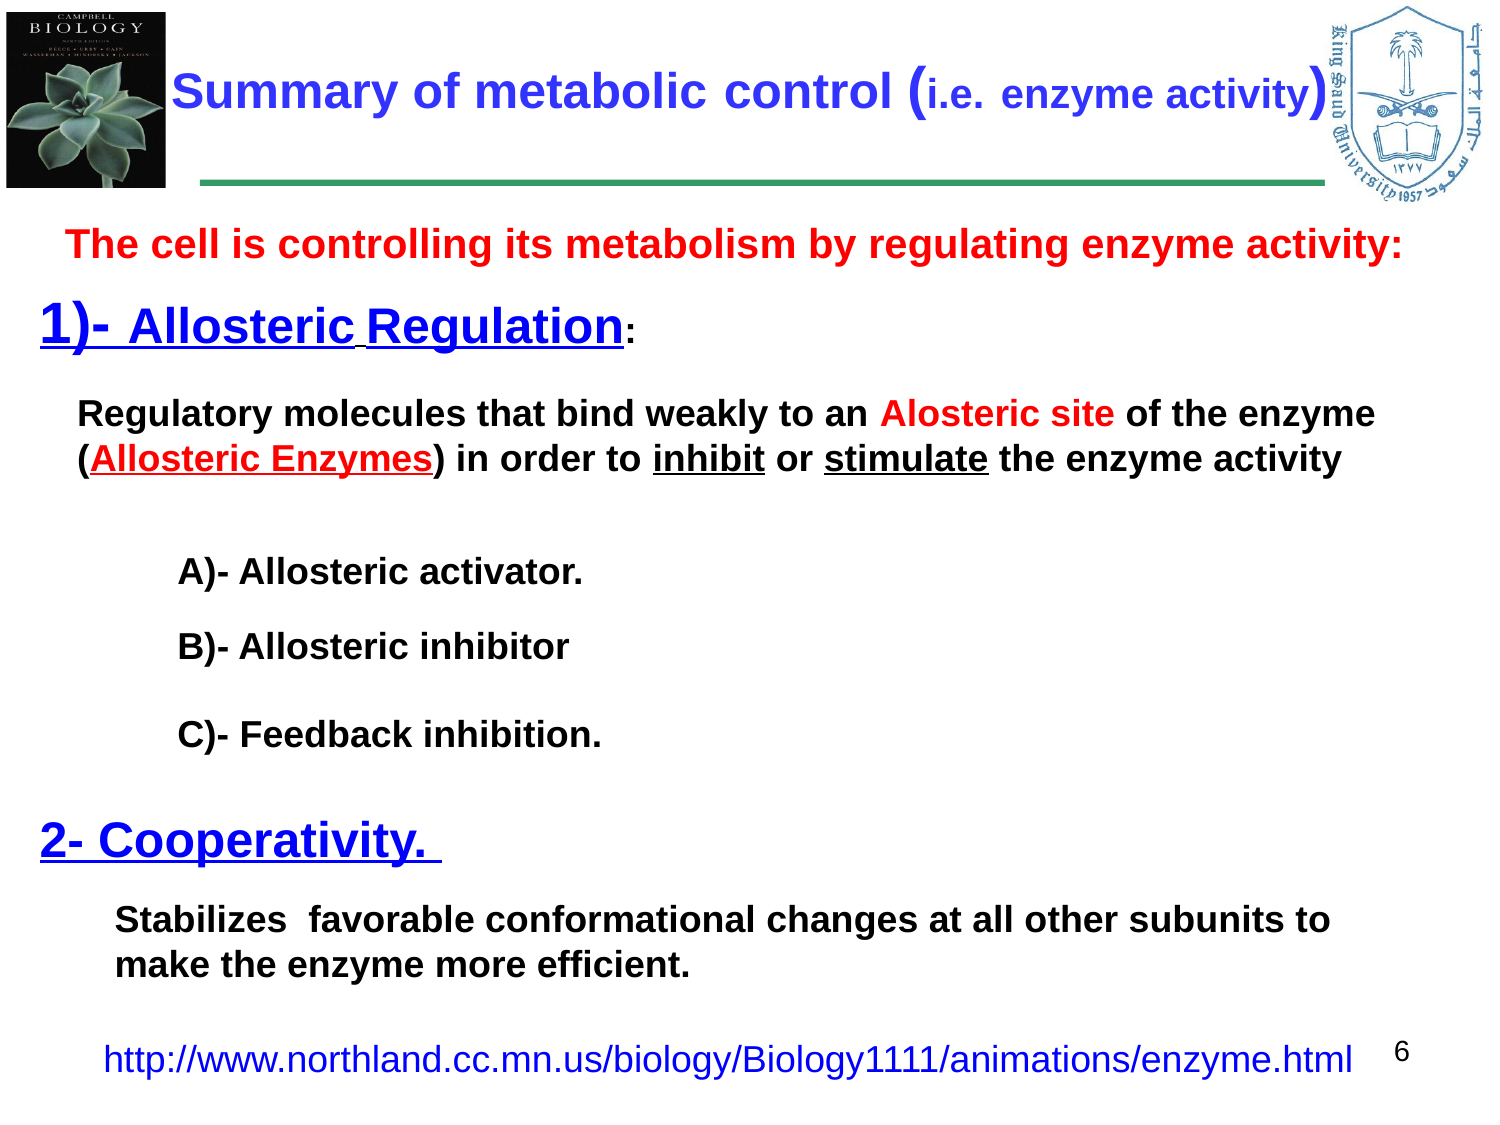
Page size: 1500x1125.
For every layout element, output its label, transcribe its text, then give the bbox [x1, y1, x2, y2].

text_box Regulatory molecules that bind weakly to an Alosteric site of the enzyme (Allosteric Enzymes) in order to inhibit or stimulate the enzyme activity [62, 381, 1400, 487]
text_box C)- Feedback inhibition. [162, 702, 650, 762]
slide_number 6 [1074, 1024, 1426, 1103]
text_box 2- Cooperativity. [24, 799, 550, 875]
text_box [5, 0, 1488, 209]
text_box 1)- Allosteric Regulation: [24, 277, 725, 363]
text_box A)- Allosteric activator. [162, 539, 625, 600]
text_box B)- Allosteric inhibitor [162, 614, 625, 675]
text_box The cell is controlling its metabolism by regulating enzyme activity: [49, 216, 1463, 275]
text_box http://www.northland.cc.mn.us/biology/Biology1111/animations/enzyme.html [88, 1027, 1369, 1087]
text_box Stabilizes favorable conformational changes at all other subunits to make the enzyme more efficient. [99, 887, 1450, 993]
